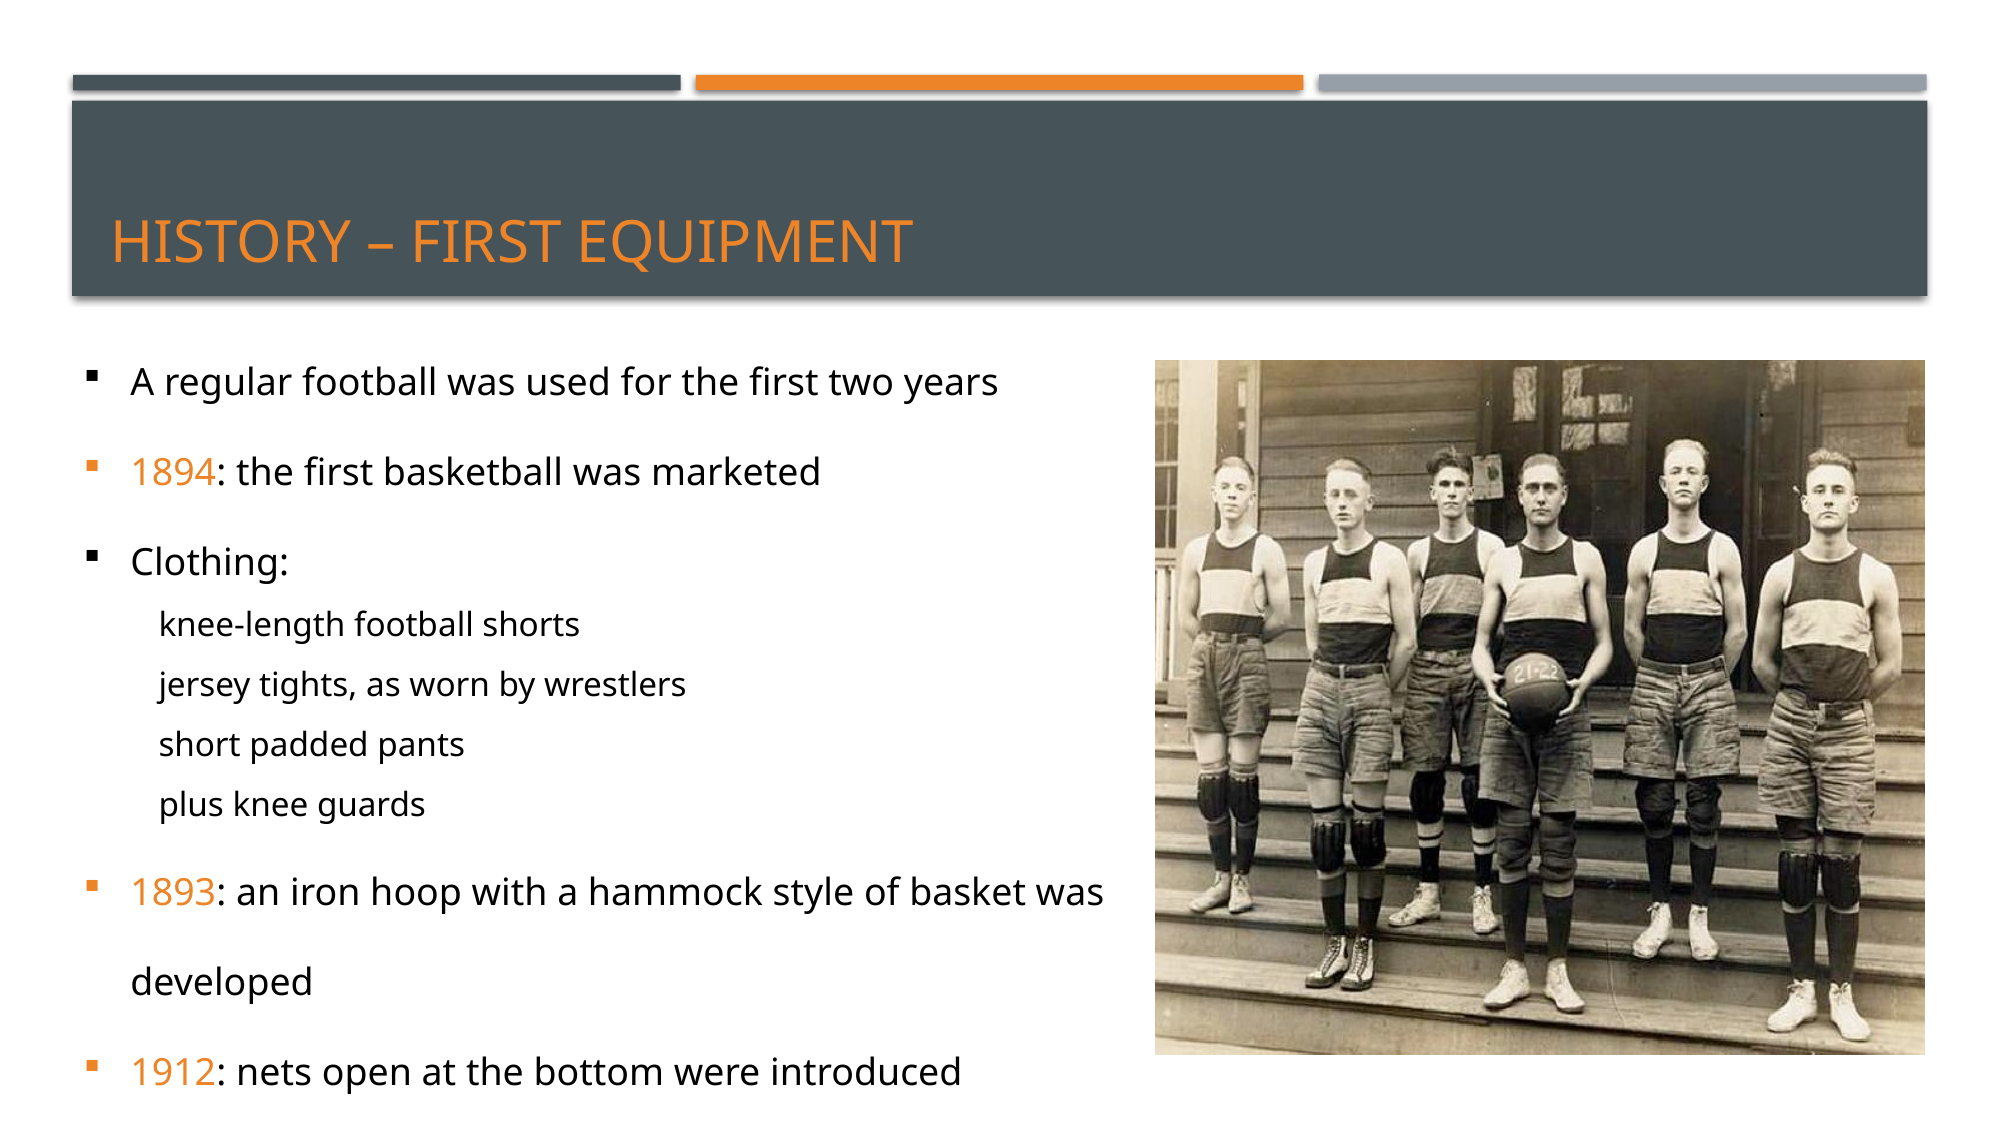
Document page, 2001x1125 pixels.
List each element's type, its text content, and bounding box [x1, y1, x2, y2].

text_box A regular football was used for the first two years 1894: the first basketball was marketed Clothing: knee-length football shorts jersey tights, as worn by wrestlers short padded pants plus knee guards 1893: an iron hoop with a hammock style of basket was developed 1912: nets open at the bottom were introduced [68, 306, 1168, 1125]
picture [1154, 360, 1926, 1055]
title History – First equipment [95, 115, 1905, 282]
